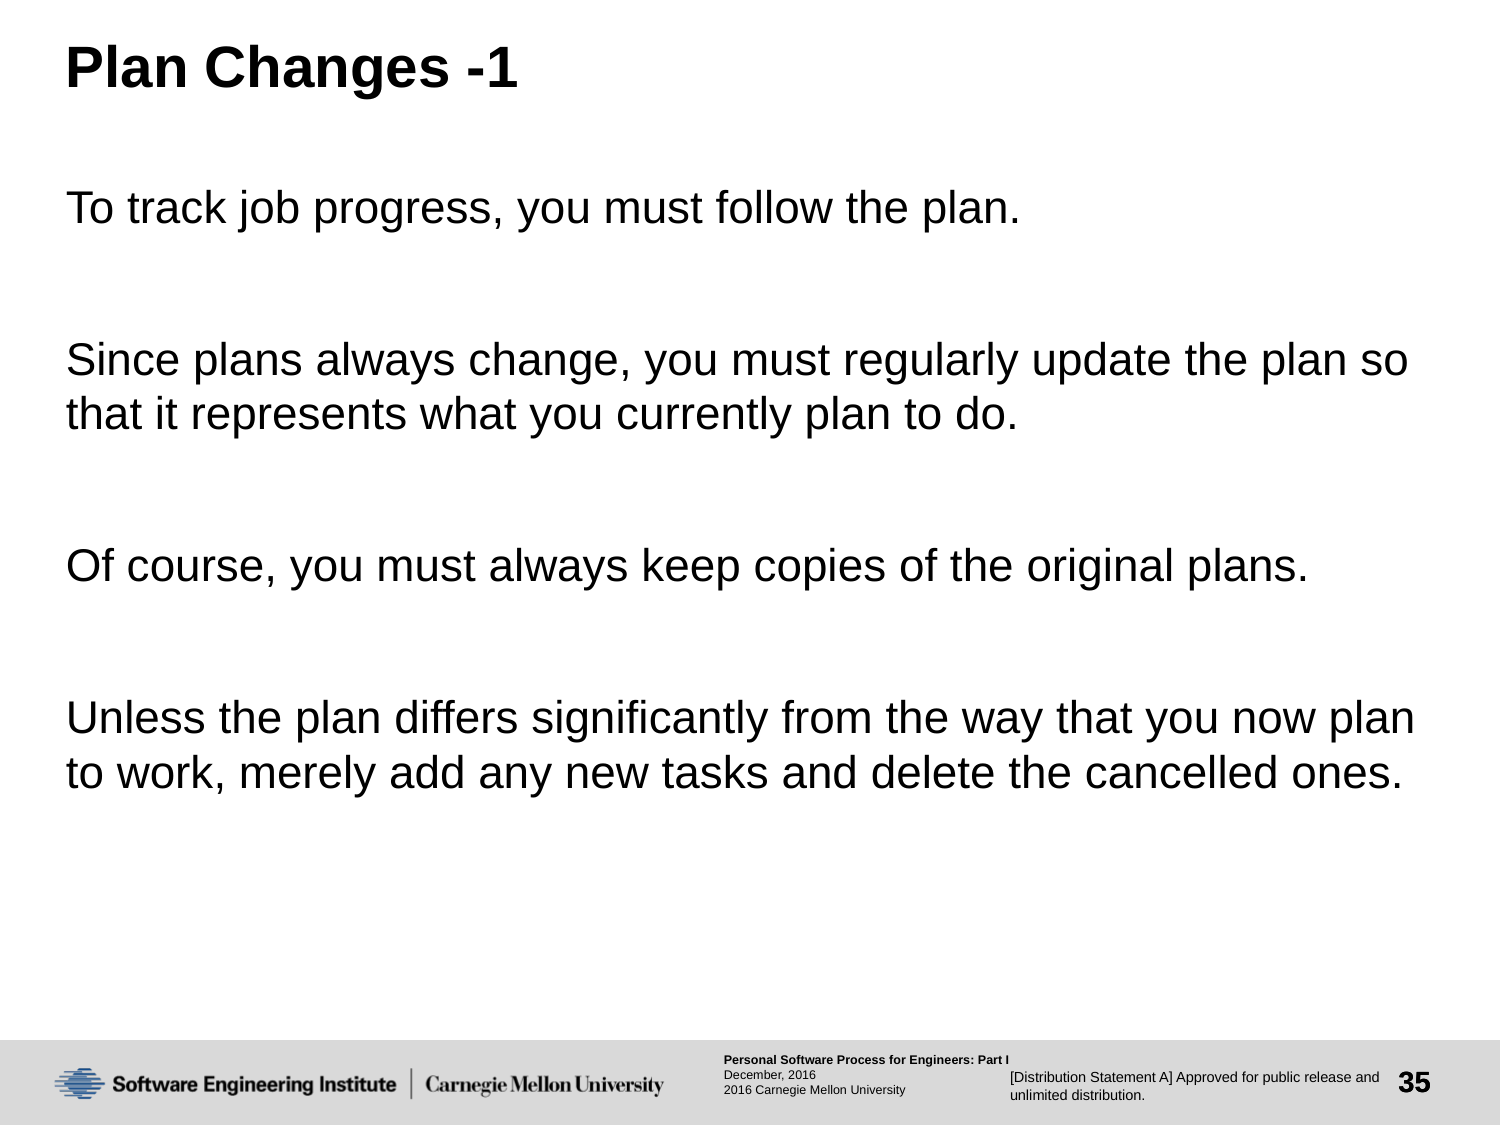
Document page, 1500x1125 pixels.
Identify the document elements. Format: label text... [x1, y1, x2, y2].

title Plan Changes -1 [65, 37, 1313, 148]
picture [46, 1061, 673, 1104]
list To track job progress, you must follow the plan. Since plans always change, you must regularly update the plan so that it represents what you currently plan to do. Of course, you must always keep copies of the original plans. Unless the plan differs significantly from the way that you now plan to work, merely add any new tasks and delete the cancelled ones. [65, 177, 1431, 1000]
